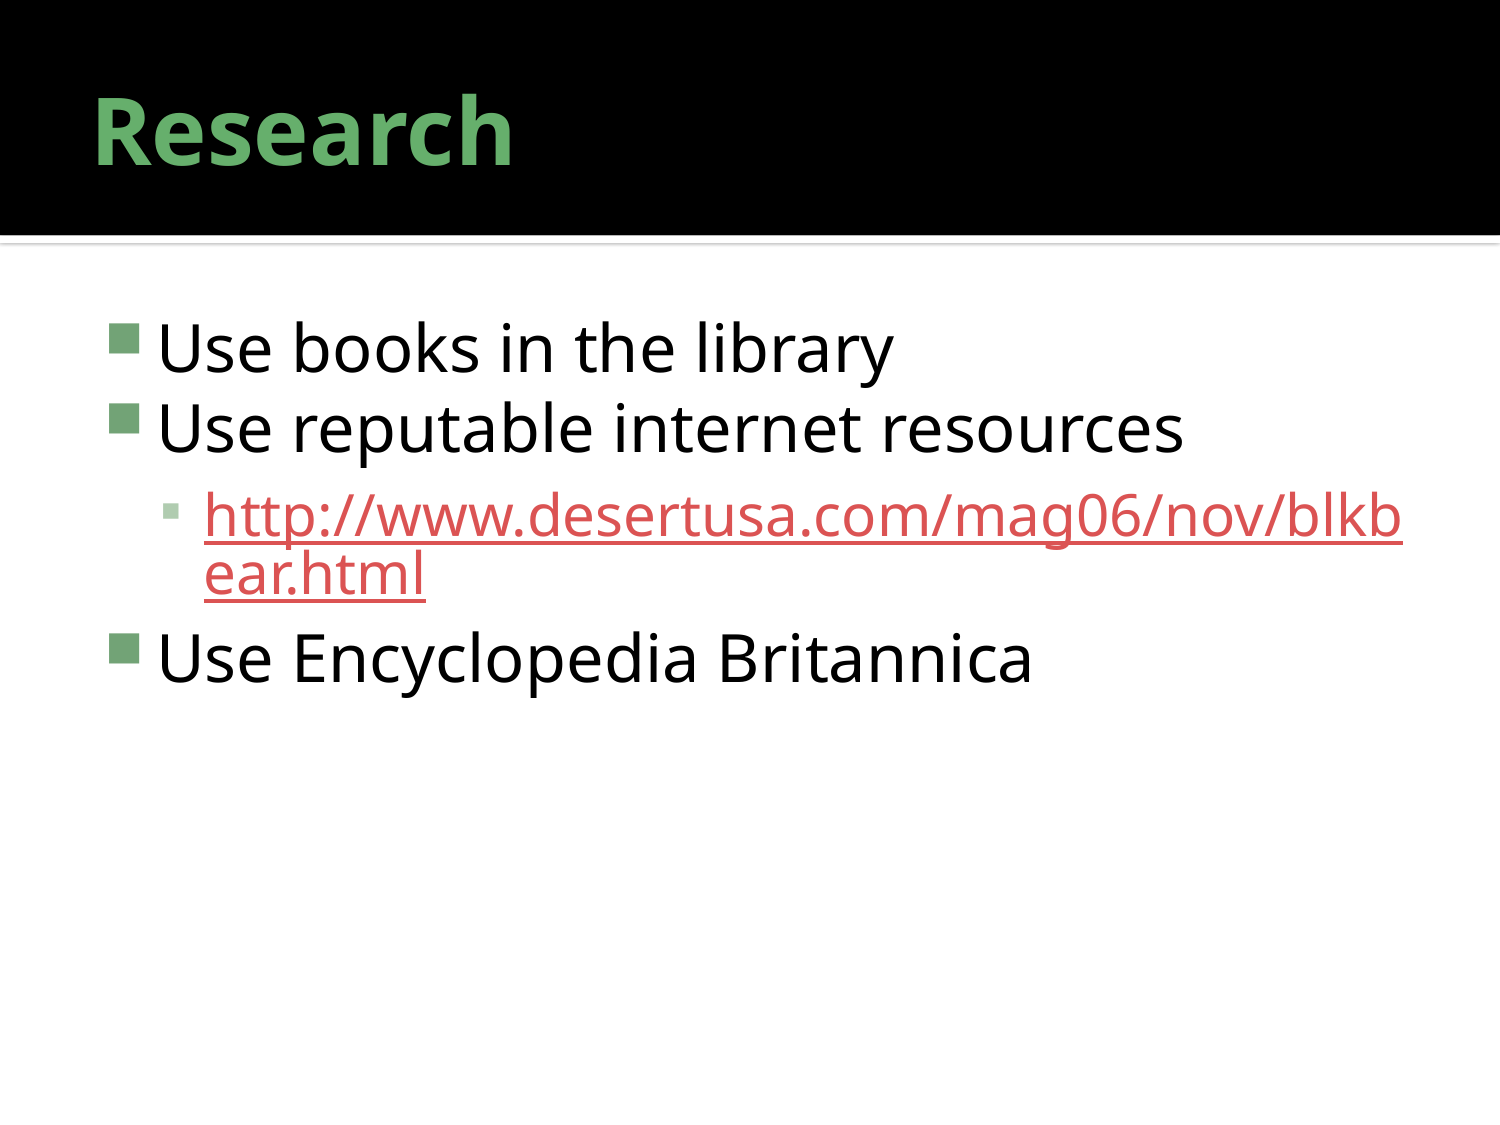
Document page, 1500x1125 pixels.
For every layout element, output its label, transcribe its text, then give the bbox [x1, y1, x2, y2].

title Research [75, 25, 1425, 231]
list Use books in the library Use reputable internet resources http://www.desertusa.com/mag06/nov/blkbear.html Use Encyclopedia Britannica [75, 291, 1425, 1050]
